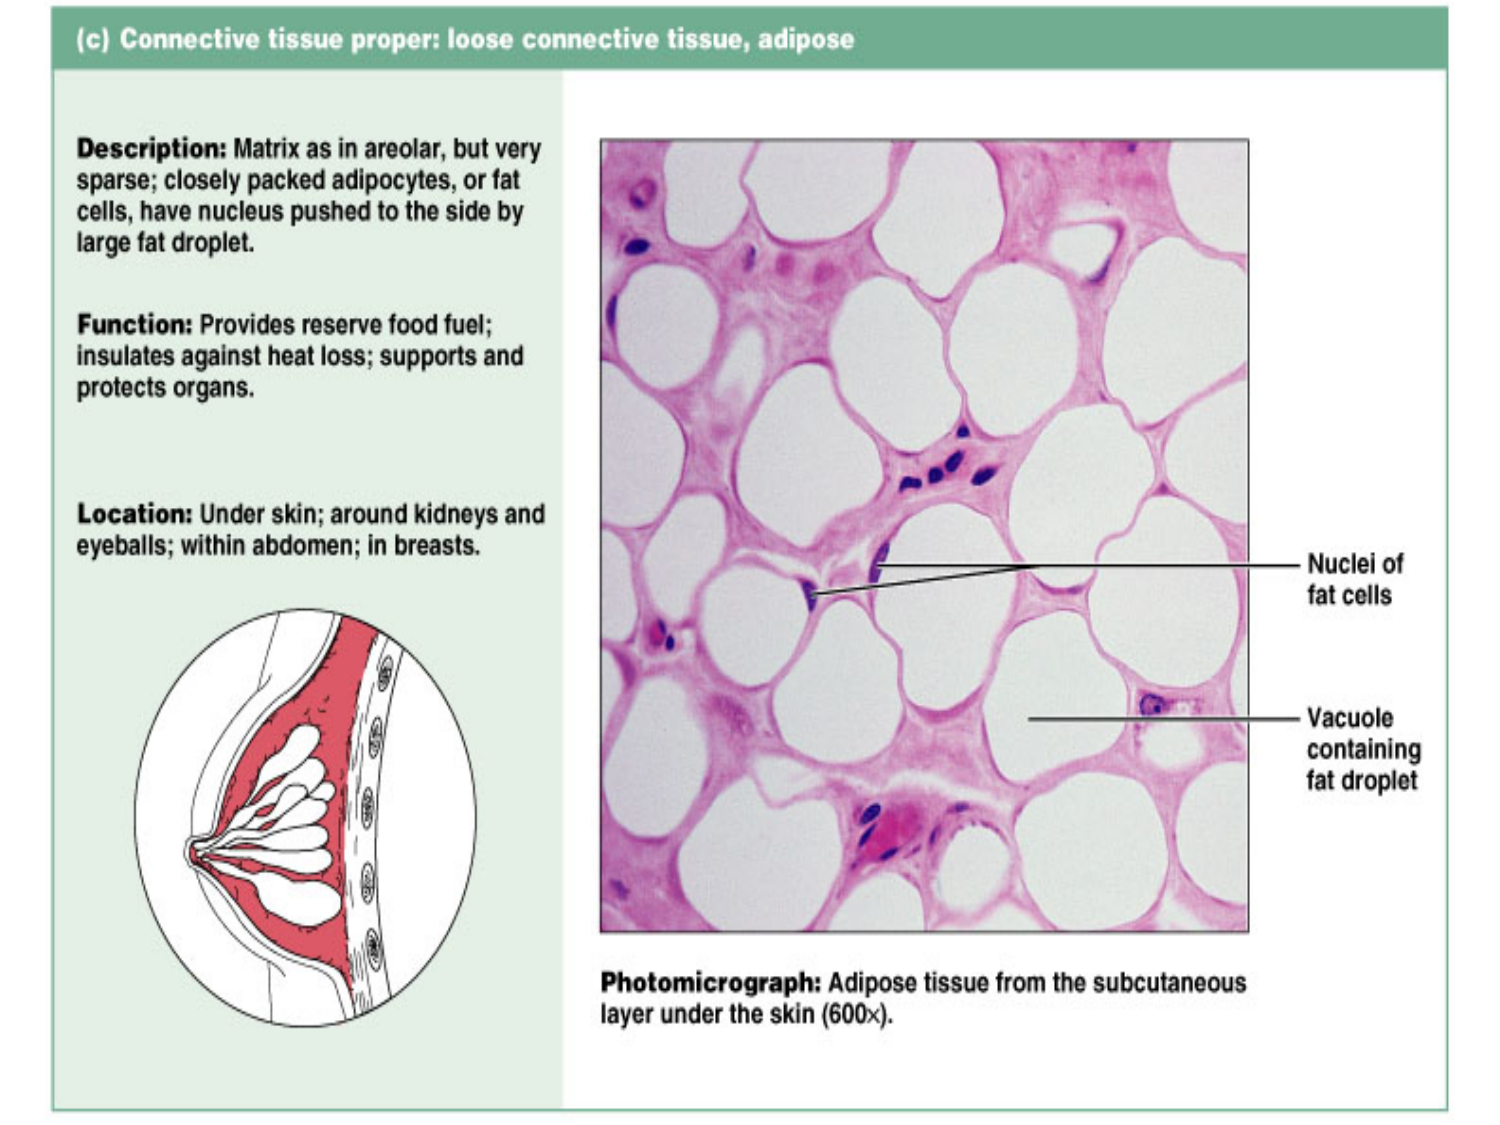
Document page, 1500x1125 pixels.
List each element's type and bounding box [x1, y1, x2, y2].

list [0, 0, 1500, 1125]
